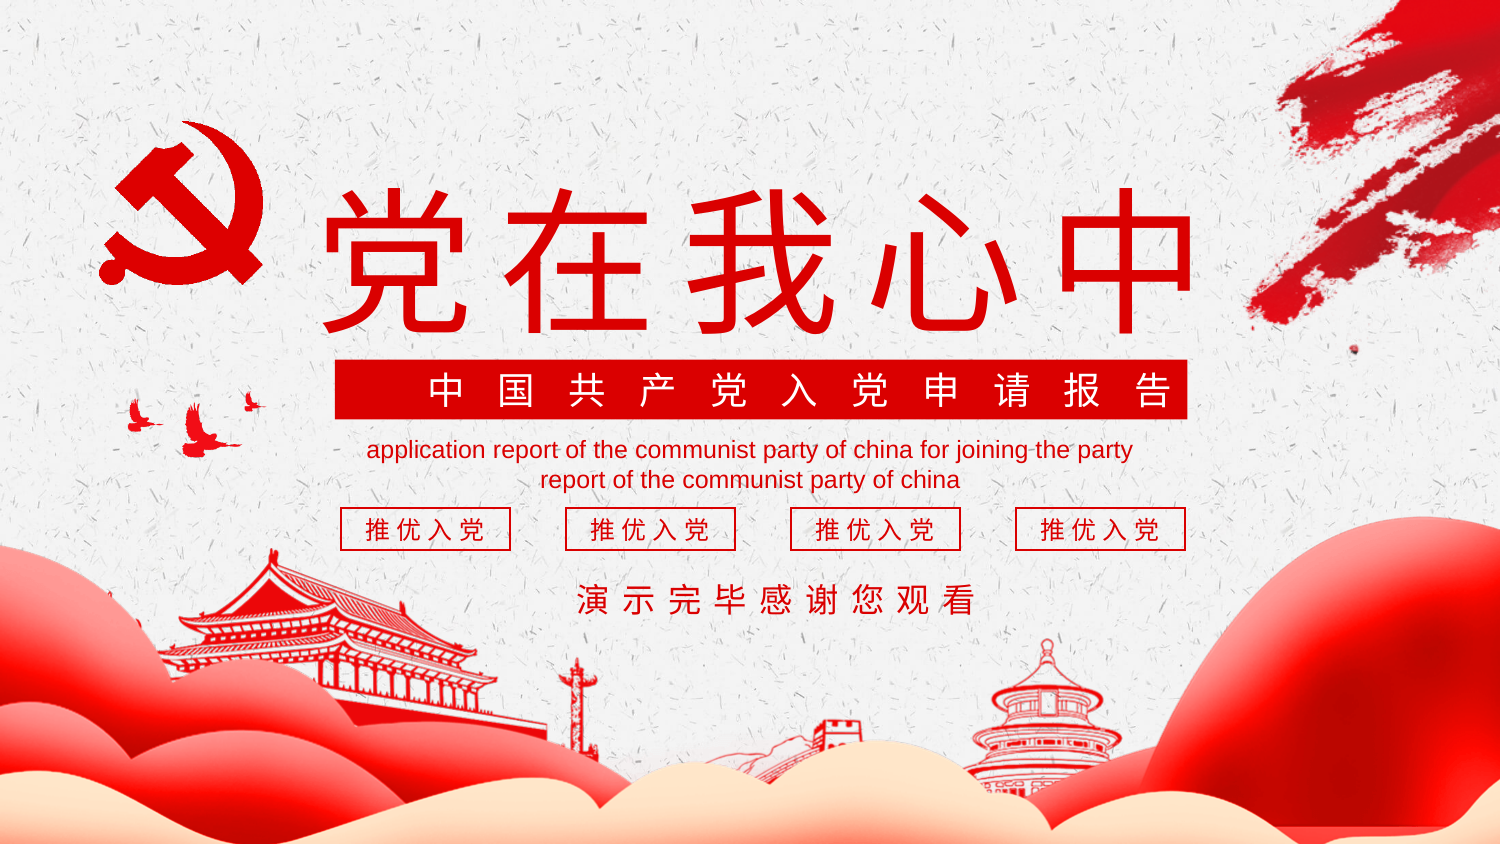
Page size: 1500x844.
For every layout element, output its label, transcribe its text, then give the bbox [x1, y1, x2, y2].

text_box application report of the communist party of china for joining the party report of the communist party of china [334, 426, 1167, 475]
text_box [1015, 506, 1188, 550]
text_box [565, 506, 738, 550]
title 党在我心中 [300, 171, 1263, 368]
picture [0, 0, 1500, 844]
text_box 中国共产党入党申请报告 [334, 359, 1188, 420]
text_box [790, 506, 963, 550]
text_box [340, 506, 513, 550]
